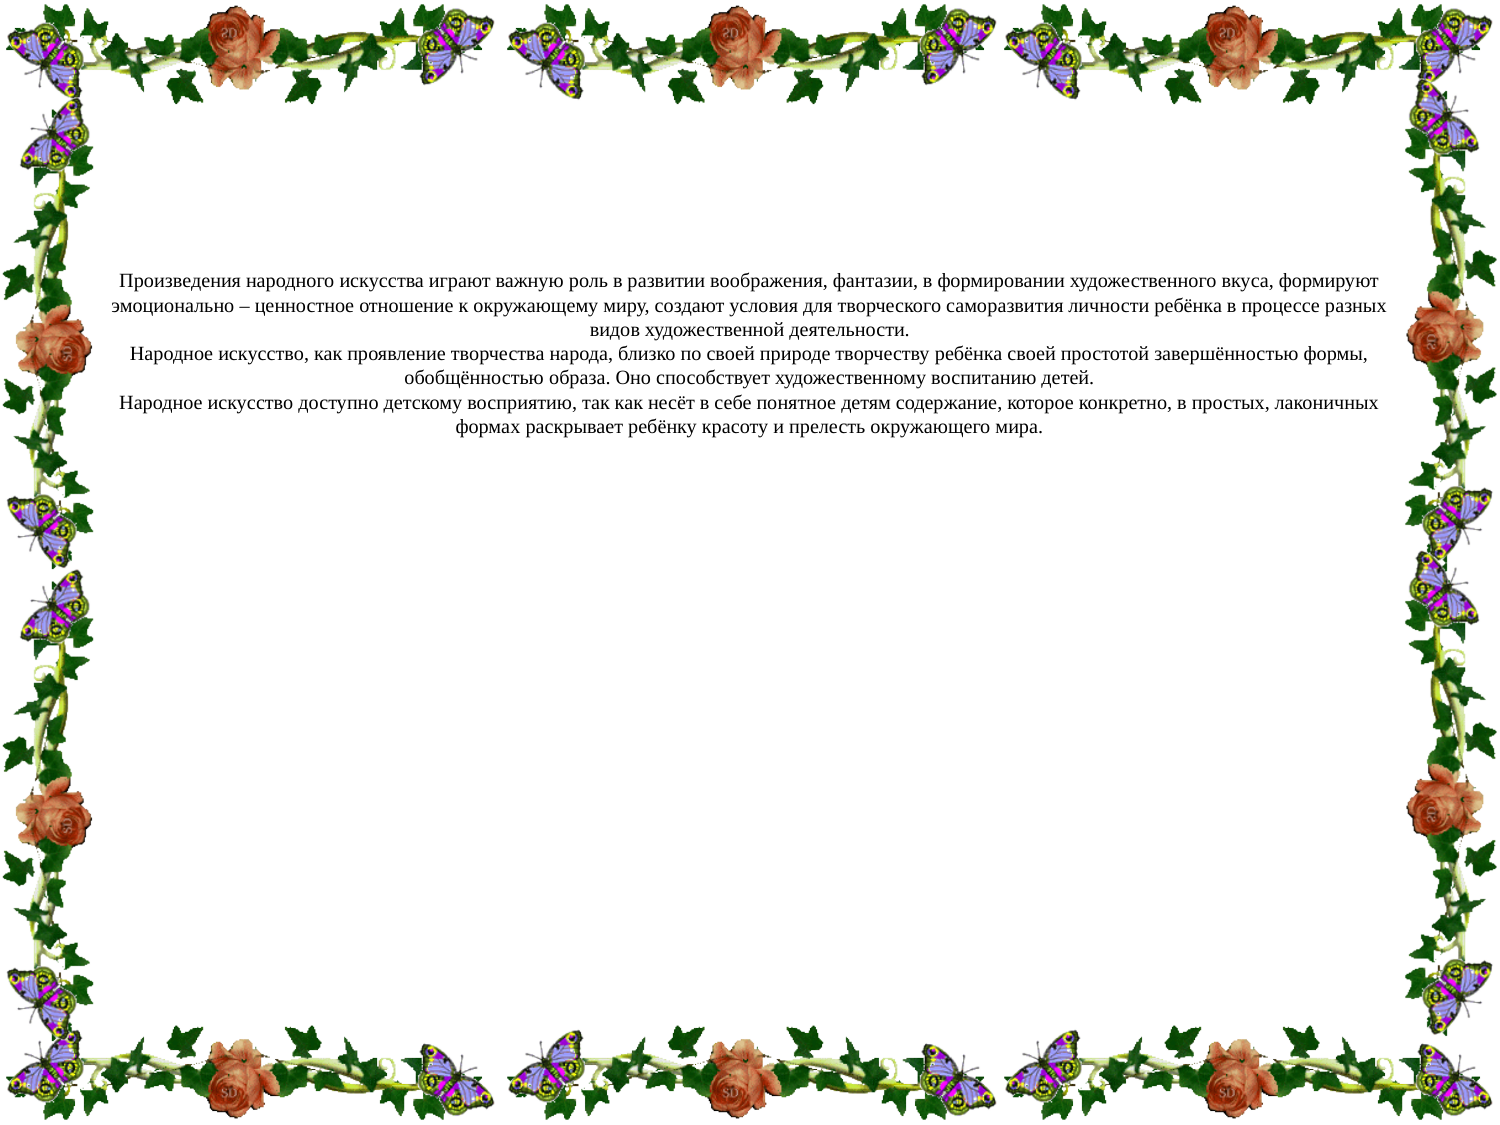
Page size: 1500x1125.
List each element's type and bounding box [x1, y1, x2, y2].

text_box [0, 0, 1500, 1125]
